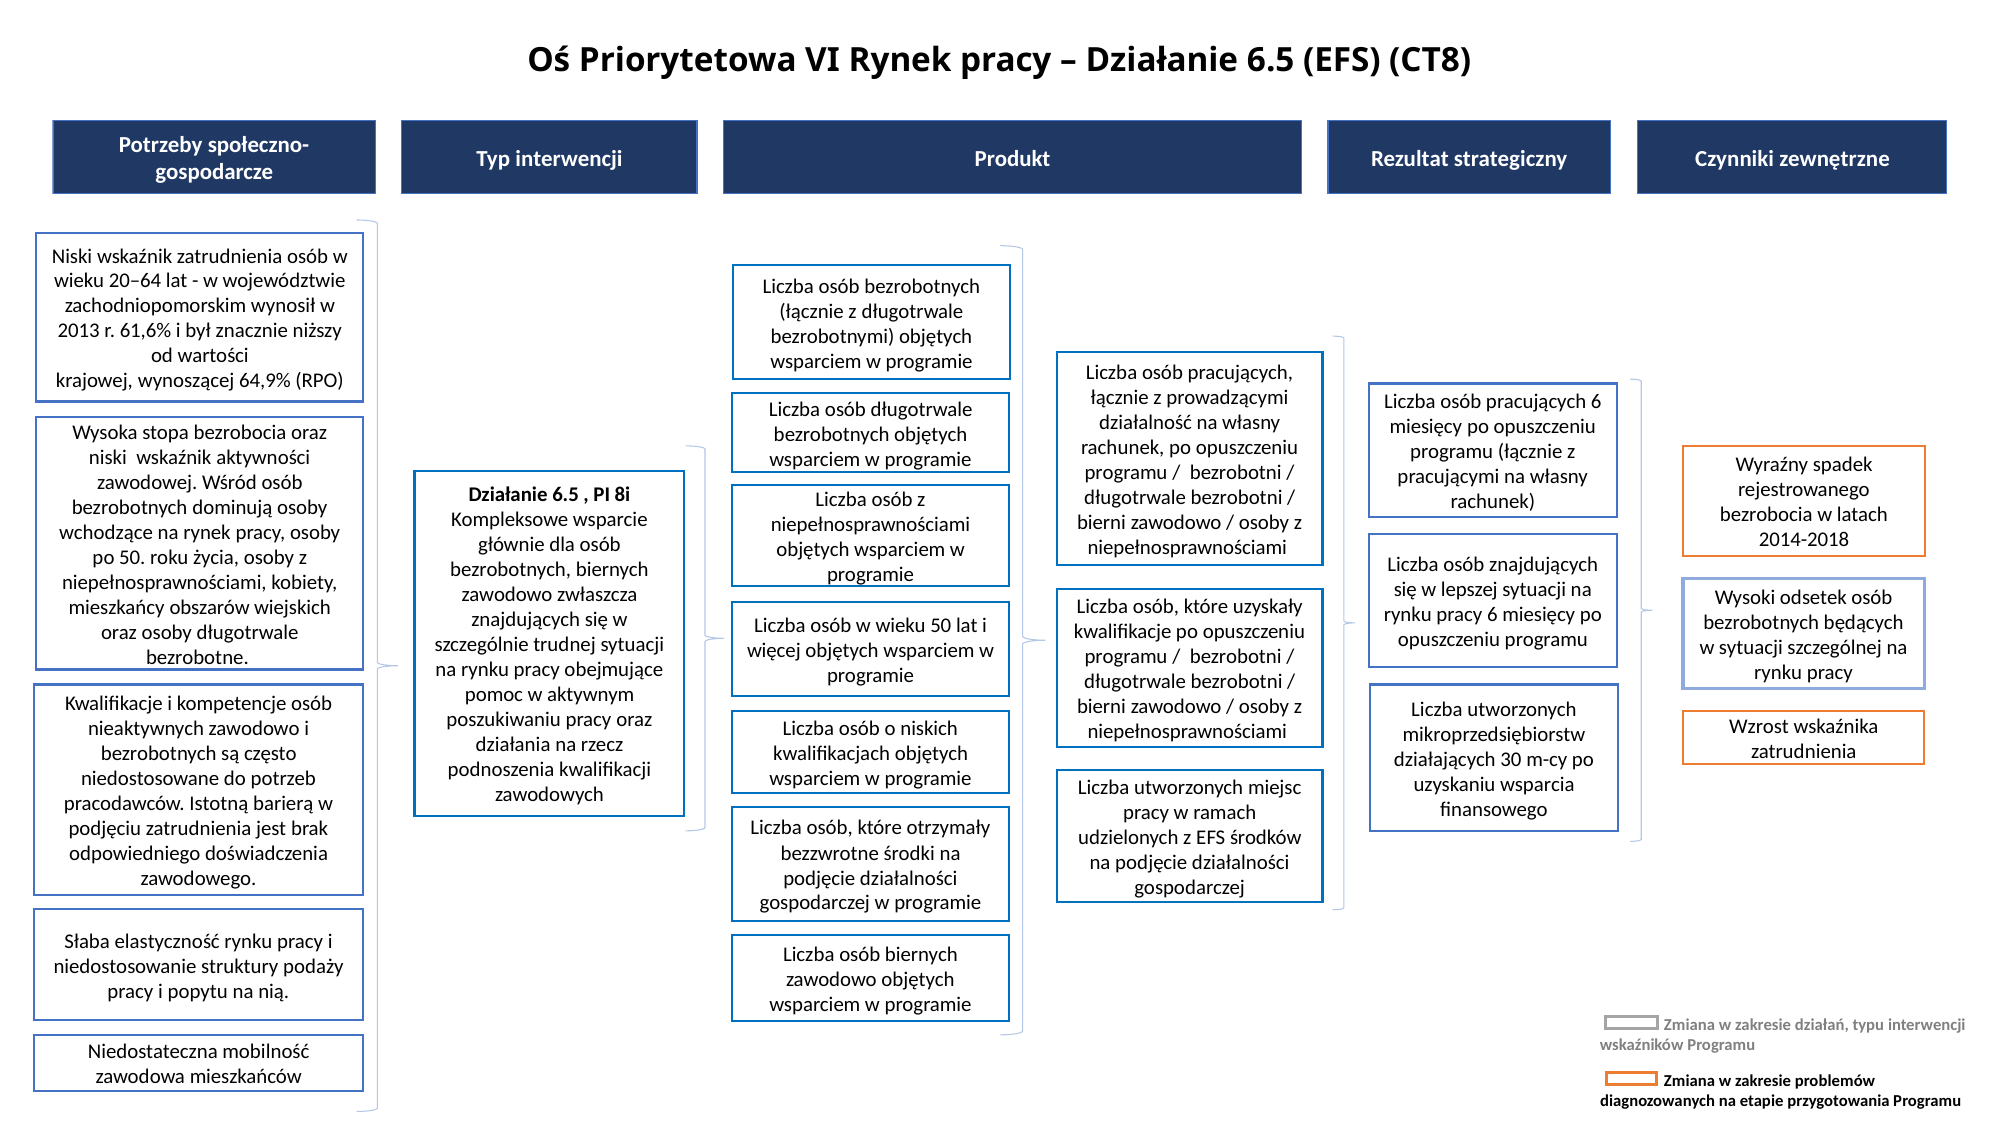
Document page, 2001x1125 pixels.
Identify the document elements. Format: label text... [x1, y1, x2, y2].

text_box Wysoki odsetek osób bezrobotnych będących w sytuacji szczególnej na rynku pracy [1682, 578, 1925, 690]
text_box Liczba osób w wieku 50 lat i więcej objętych wsparciem w programie [731, 601, 999, 697]
text_box Liczba osób, które otrzymały bezzwrotne środki na podjęcie działalności gospodarczej w programie [731, 806, 999, 922]
text_box Działanie 6.5 , PI 8i Kompleksowe wsparcie głównie dla osób bezrobotnych, biernych zawodowo zwłaszcza znajdujących się w szczególnie trudnej sytuacji na rynku pracy obejmujące pomoc w aktywnym poszukiwaniu pracy oraz działania na rzecz podnoszenia kwalifikacji zawodowych [413, 470, 685, 817]
text_box [1332, 335, 1356, 911]
text_box [999, 245, 1046, 1036]
text_box Liczba osób znajdujących się w lepszej sytuacji na rynku pracy 6 miesięcy po opuszczeniu programu [1368, 533, 1618, 668]
text_box Liczba osób bezrobotnych (łącznie z długotrwale bezrobotnymi) objętych wsparciem w programie [732, 264, 999, 380]
text_box Liczba osób pracujących, łącznie z prowadzącymi działalność na własny rachunek, po opuszczeniu programu / bezrobotni / długotrwale bezrobotni / bierni zawodowo / osoby z niepełnosprawnościami [1056, 351, 1324, 566]
text_box Liczba osób o niskich kwalifikacjach objętych wsparciem w programie [731, 710, 999, 794]
text_box Liczba utworzonych mikroprzedsiębiorstw działających 30 m-cy po uzyskaniu wsparcia finansowego [1369, 683, 1619, 832]
text_box Liczba utworzonych miejsc pracy w ramach udzielonych z EFS środków na podjęcie działalności gospodarczej [1056, 769, 1324, 903]
text_box Słaba elastyczność rynku pracy i niedostosowanie struktury podaży pracy i popytu na nią. [33, 908, 356, 1021]
text_box Wzrost wskaźnika zatrudnienia [1682, 710, 1925, 765]
text_box [356, 219, 398, 1113]
text_box Wyraźny spadek rejestrowanego bezrobocia w latach 2014-2018 [1682, 445, 1926, 557]
text_box Niski wskaźnik zatrudnienia osób w wieku 20–64 lat - w województwie zachodniopomorskim wynosił w 2013 r. 61,6% i był znacznie niższy od wartości krajowej, wynoszącej 64,9% (RPO) [35, 232, 356, 403]
text_box Liczba osób, które uzyskały kwalifikacje po opuszczeniu programu / bezrobotni / długotrwale bezrobotni / bierni zawodowo / osoby z niepełnosprawnościami [1056, 588, 1324, 748]
text_box Kwalifikacje i kompetencje osób nieaktywnych zawodowo i bezrobotnych są często niedostosowane do potrzeb pracodawców. Istotną barierą w podjęciu zatrudnienia jest brak odpowiedniego doświadczenia zawodowego. [33, 683, 356, 896]
text_box Niedostateczna mobilność zawodowa mieszkańców [33, 1034, 356, 1092]
text_box Liczba osób z niepełnosprawnościami objętych wsparciem w programie [731, 484, 999, 587]
title Oś Priorytetowa VI Rynek pracy – Działanie 6.5 (EFS) (CT8) [137, 13, 1863, 108]
text_box Liczba osób długotrwale bezrobotnych objętych wsparciem w programie [731, 392, 999, 473]
text_box Wysoka stopa bezrobocia oraz niski wskaźnik aktywności zawodowej. Wśród osób bezrobotnych dominują osoby wchodzące na rynek pracy, osoby po 50. roku życia, osoby z niepełnosprawnościami, kobiety, mieszkańcy obszarów wiejskich oraz osoby długotrwale bezrobotne. [35, 416, 356, 671]
text_box [1630, 378, 1653, 842]
text_box [685, 445, 725, 832]
text_box Liczba osób pracujących 6 miesięcy po opuszczeniu programu (łącznie z pracującymi na własny rachunek) [1368, 382, 1618, 518]
text_box Liczba osób biernych zawodowo objętych wsparciem w programie [731, 934, 999, 1022]
